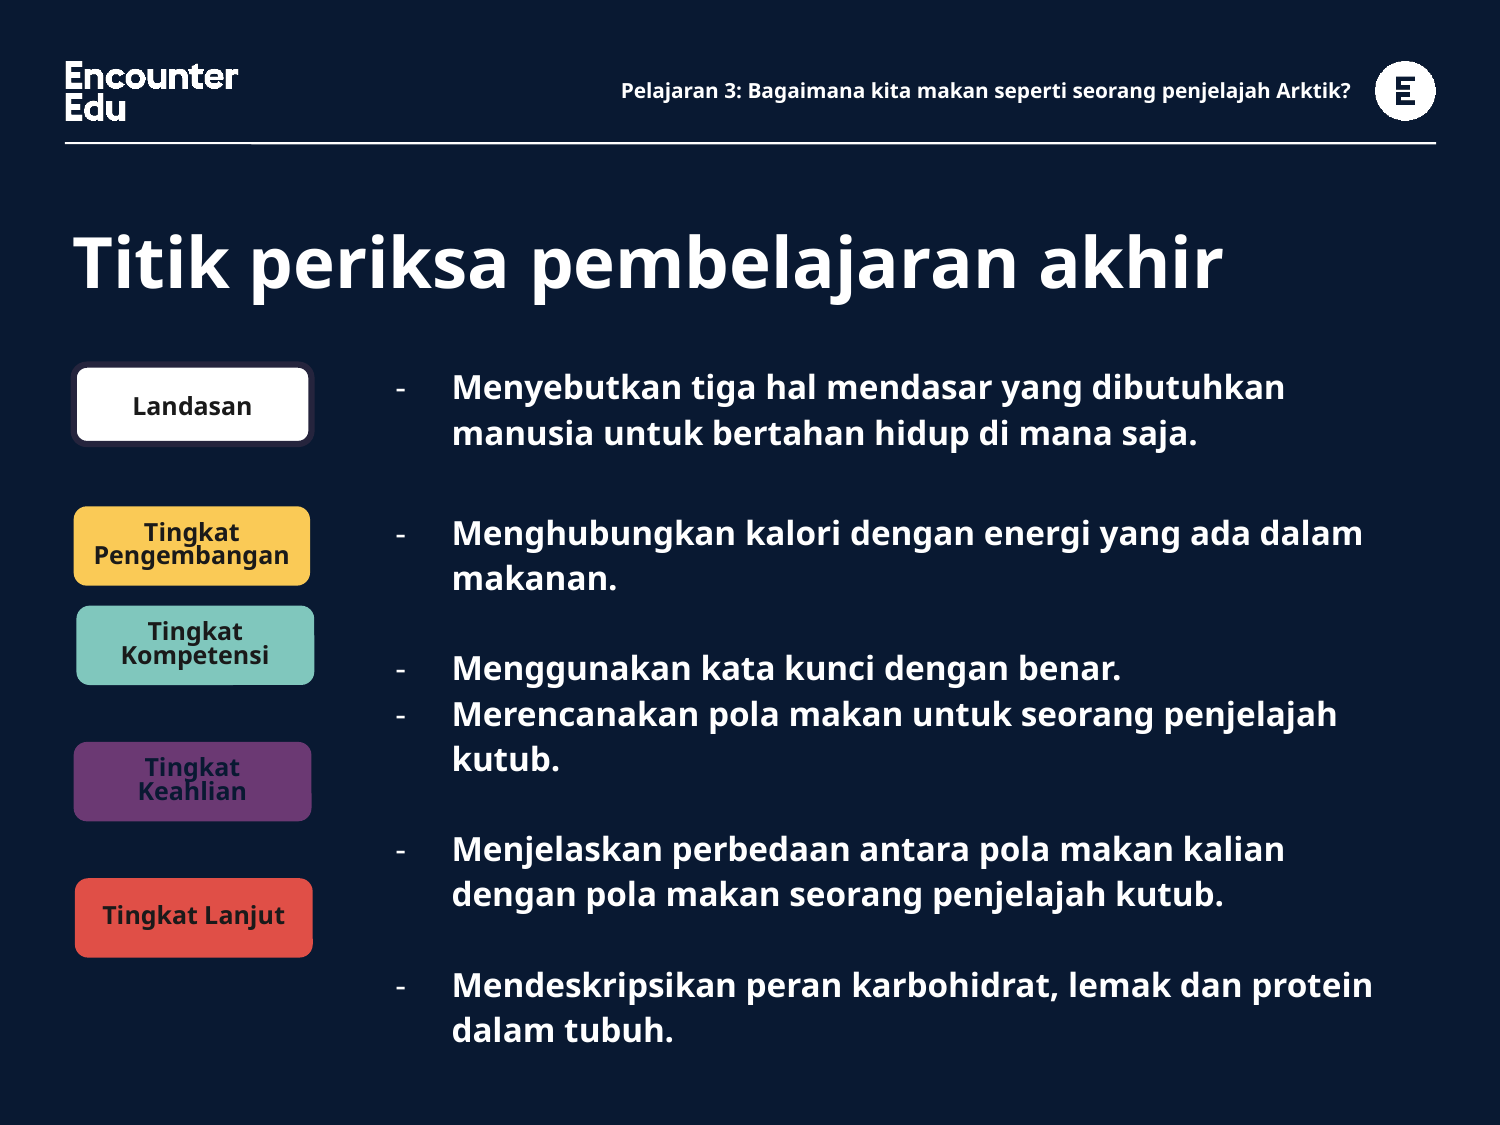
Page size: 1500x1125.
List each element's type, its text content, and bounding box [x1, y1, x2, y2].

text_box Titik periksa pembelajaran akhir [64, 222, 1256, 308]
text_box Tingkat Lanjut [74, 877, 314, 959]
text_box Tingkat Keahlian [72, 741, 313, 823]
picture [1373, 59, 1437, 122]
text_box Tingkat Kompetensi [75, 604, 316, 686]
table_header Menyebutkan tiga hal mendasar yang dibutuhkan manusia untuk bertahan hidup di mana saja. [384, 365, 1426, 510]
picture [61, 59, 243, 122]
text_box Tingkat Pengembangan [72, 505, 311, 587]
title Pelajaran 3: Bagaimana kita makan seperti seorang penjelajah Arktik? [490, 71, 1359, 113]
text_box Landasan [72, 363, 313, 445]
table_cell Menghubungkan kalori dengan energi yang ada dalam makanan. Menggunakan kata kunci dengan benar. Merencanakan pola makan untuk seorang penjelajah kutub. Menjelaskan perbedaan antara pola makan kalian dengan pola makan seorang penjelajah kutub. Mendeskripsikan peran karbohidrat, lemak dan protein dalam tubuh. [384, 510, 1426, 1125]
